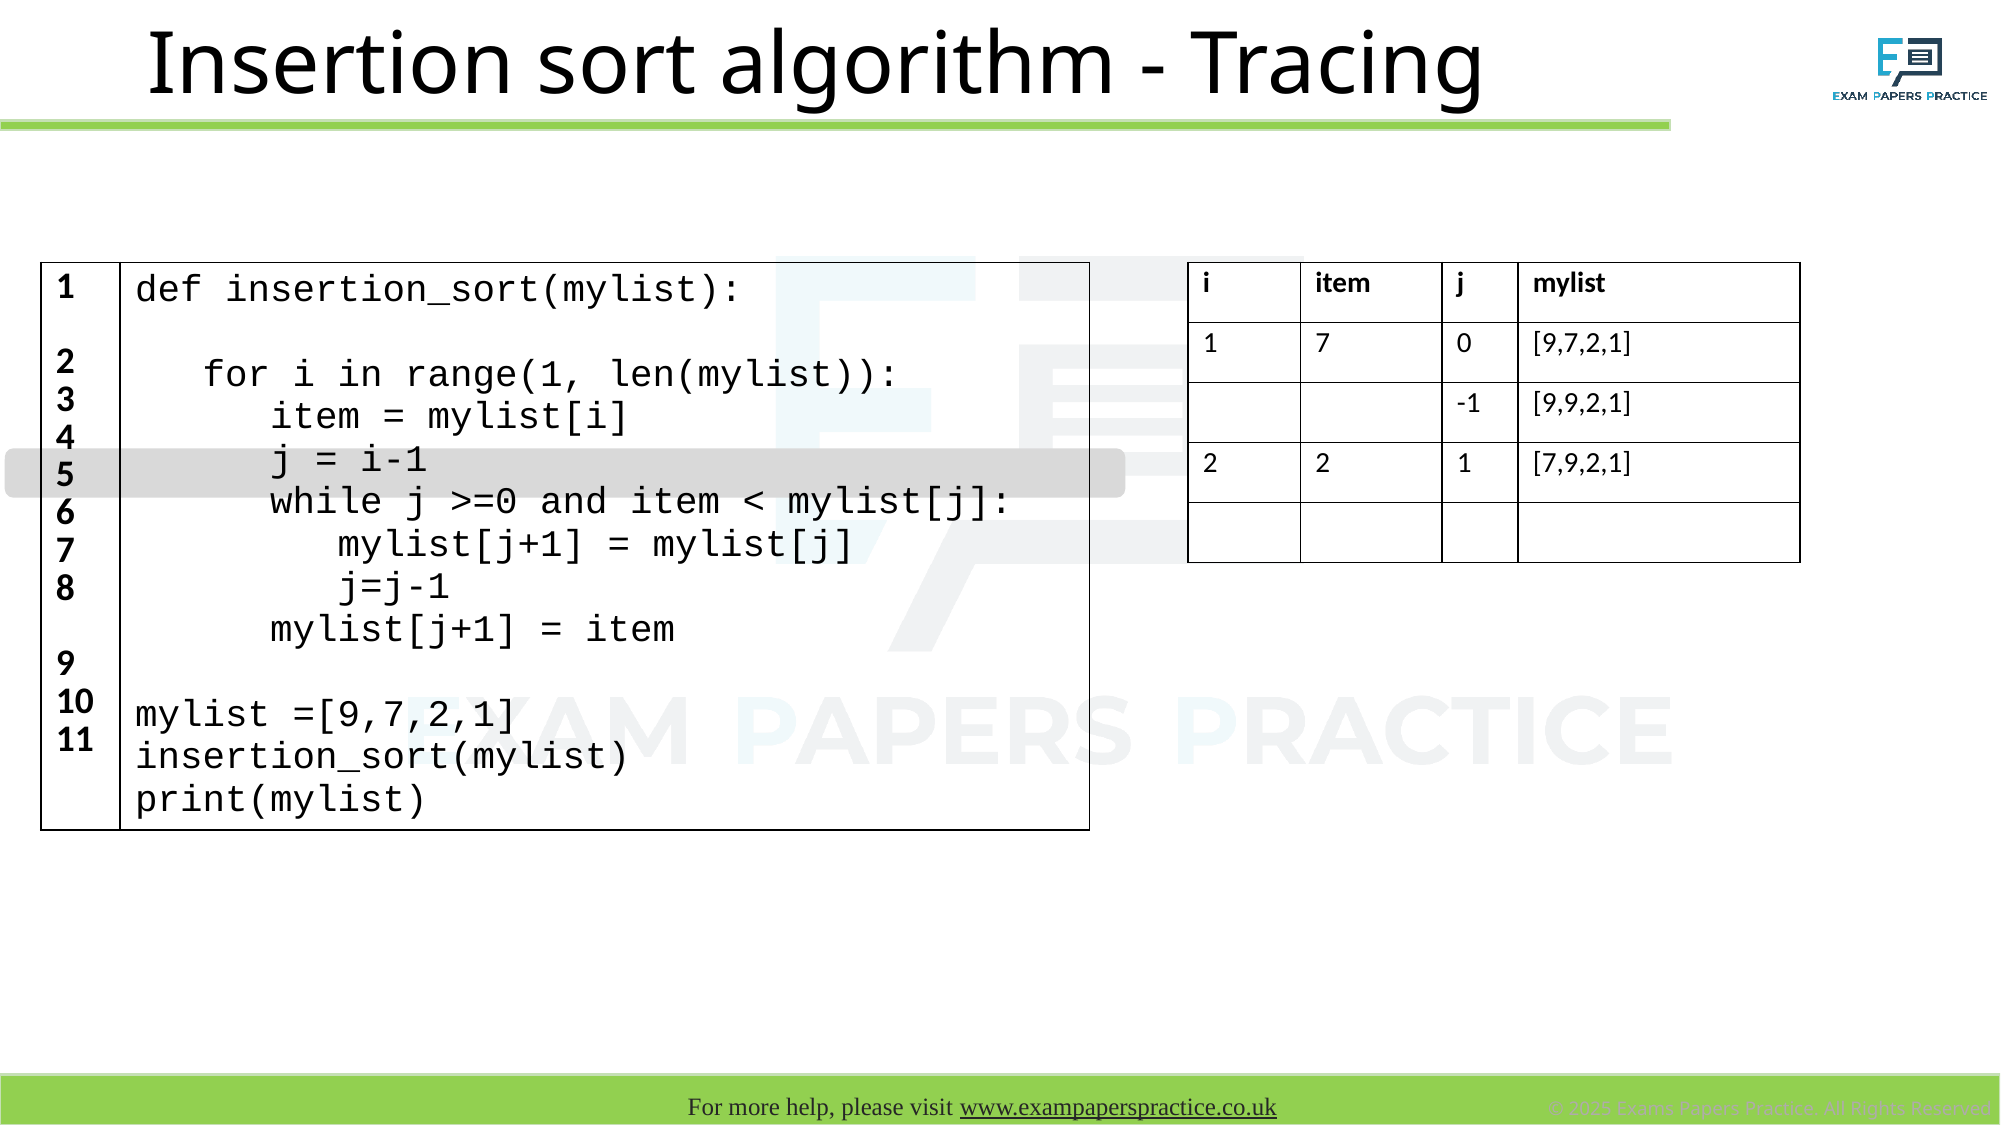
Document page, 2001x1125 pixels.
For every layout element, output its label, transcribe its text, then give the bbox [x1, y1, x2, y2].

table_header item [1301, 263, 1441, 322]
table_cell 7 [1301, 323, 1441, 382]
table_cell [1301, 503, 1441, 562]
table_cell 1 [1189, 323, 1300, 382]
table_cell 2 [1301, 443, 1441, 502]
table_cell [1189, 383, 1300, 442]
table_cell [7,9,2,1] [1519, 443, 1799, 502]
table_cell 1 [1443, 443, 1517, 502]
table_cell [1189, 503, 1300, 562]
table_header j [1443, 263, 1517, 322]
table_header mylist [1519, 263, 1799, 322]
table_cell [1519, 503, 1799, 562]
table_cell [1301, 383, 1441, 442]
table_cell 0 [1443, 323, 1517, 382]
table_cell -1 [1443, 383, 1517, 442]
table_header i [1189, 263, 1300, 322]
text_box [1090, 448, 1126, 498]
table_cell [1443, 503, 1517, 562]
title Insertion sort algorithm - Tracing [132, 11, 1858, 121]
text_box [4, 448, 40, 498]
table_cell [9,7,2,1] [1519, 323, 1799, 382]
table_header def insertion_sort(mylist): for i in range(1, len(mylist)): item = mylist[i] j = i-1 while j >=0 and item < mylist[j]: mylist[j+1] = mylist[j] j=j-1 mylist[j+1] = item mylist =[9,7,2,1] insertion_sort(mylist) print(mylist) [121, 263, 1089, 829]
table_header 1 2 3 4 5 6 7 8 9 10 11 [42, 263, 119, 829]
table_cell [9,9,2,1] [1519, 383, 1799, 442]
table_cell 2 [1189, 443, 1300, 502]
